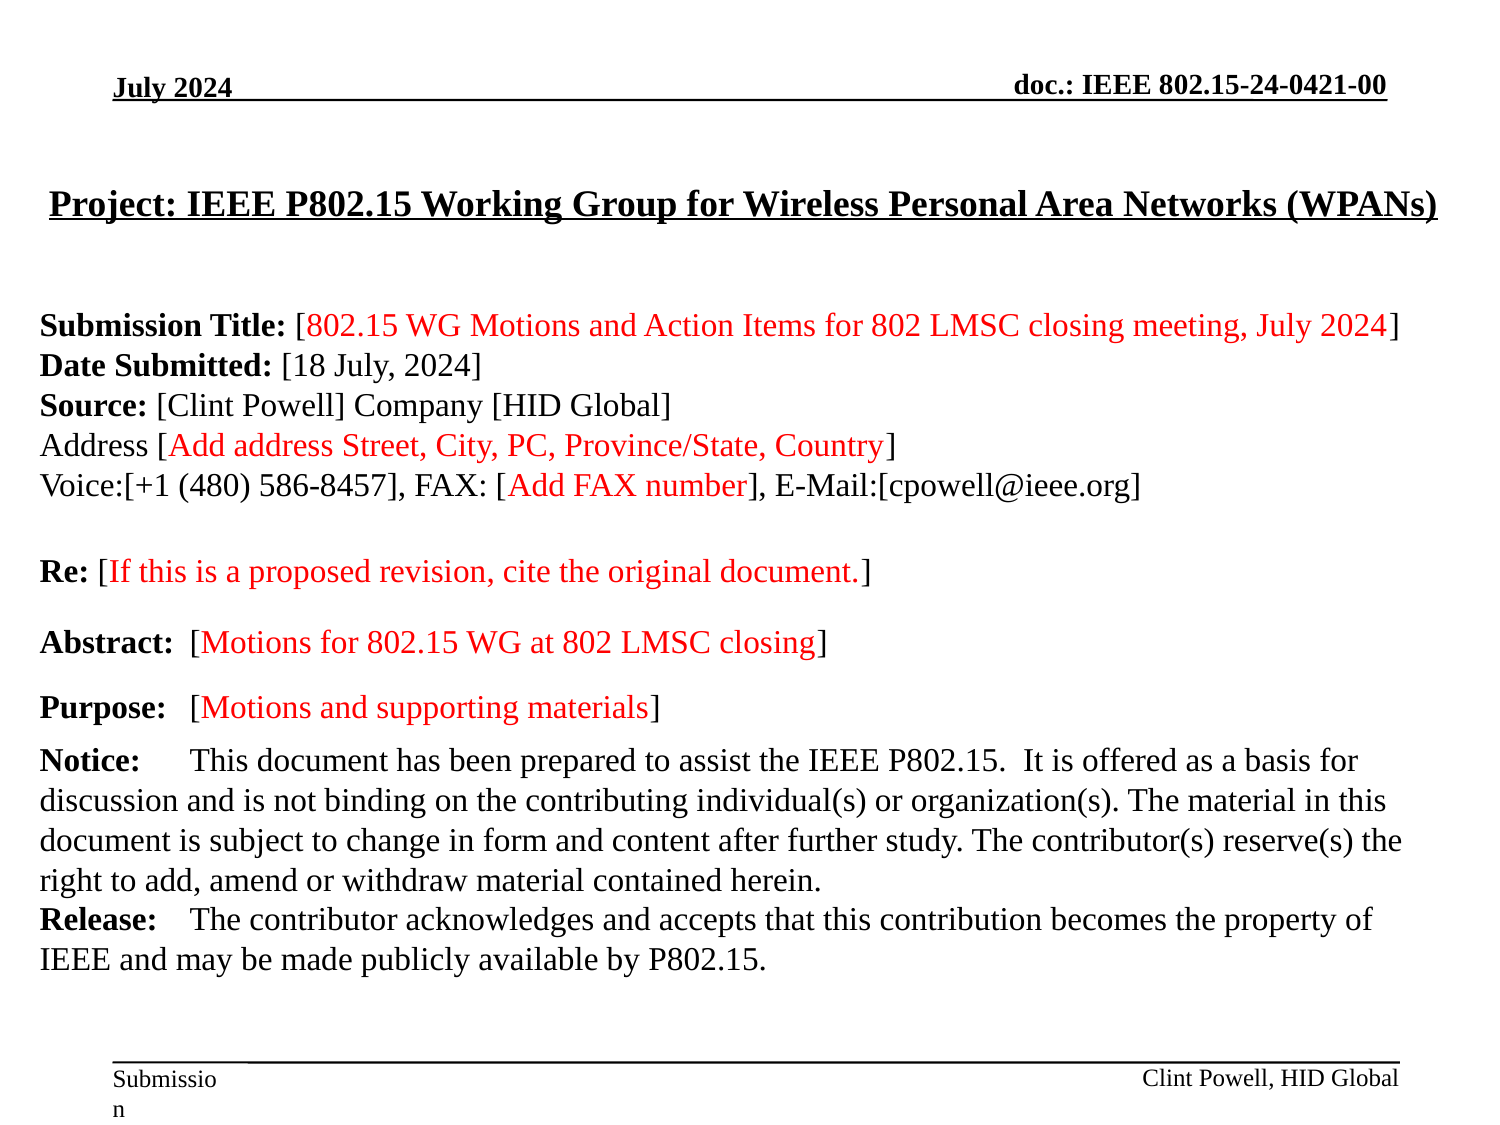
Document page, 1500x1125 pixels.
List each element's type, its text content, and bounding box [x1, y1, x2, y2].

text_box Project: IEEE P802.15 Working Group for Wireless Personal Area Networks (WPANs) Submission Title: [802.15 WG Motions and Action Items for 802 LMSC closing meeting, July 2024] Date Submitted: [18 July, 2024] Source: [Clint Powell] Company [HID Global] Address [Add address Street, City, PC, Province/State, Country] Voice:[+1 (480) 586-8457], FAX: [Add FAX number], E-Mail:[cpowell@ieee.org] Re: [If this is a proposed revision, cite the original document.] Abstract: [Motions for 802.15 WG at 802 LMSC closing] Purpose: [Motions and supporting materials] Notice: This document has been prepared to assist the IEEE P802.15. It is offered as a basis for discussion and is not binding on the contributing individual(s) or organization(s). The material in this document is subject to change in form and content after further study. The contributor(s) reserve(s) the right to add, amend or withdraw material contained herein. Release: The contributor acknowledges and accepts that this contribution becomes the property of IEEE and may be made publicly available by P802.15. [24, 171, 1463, 985]
